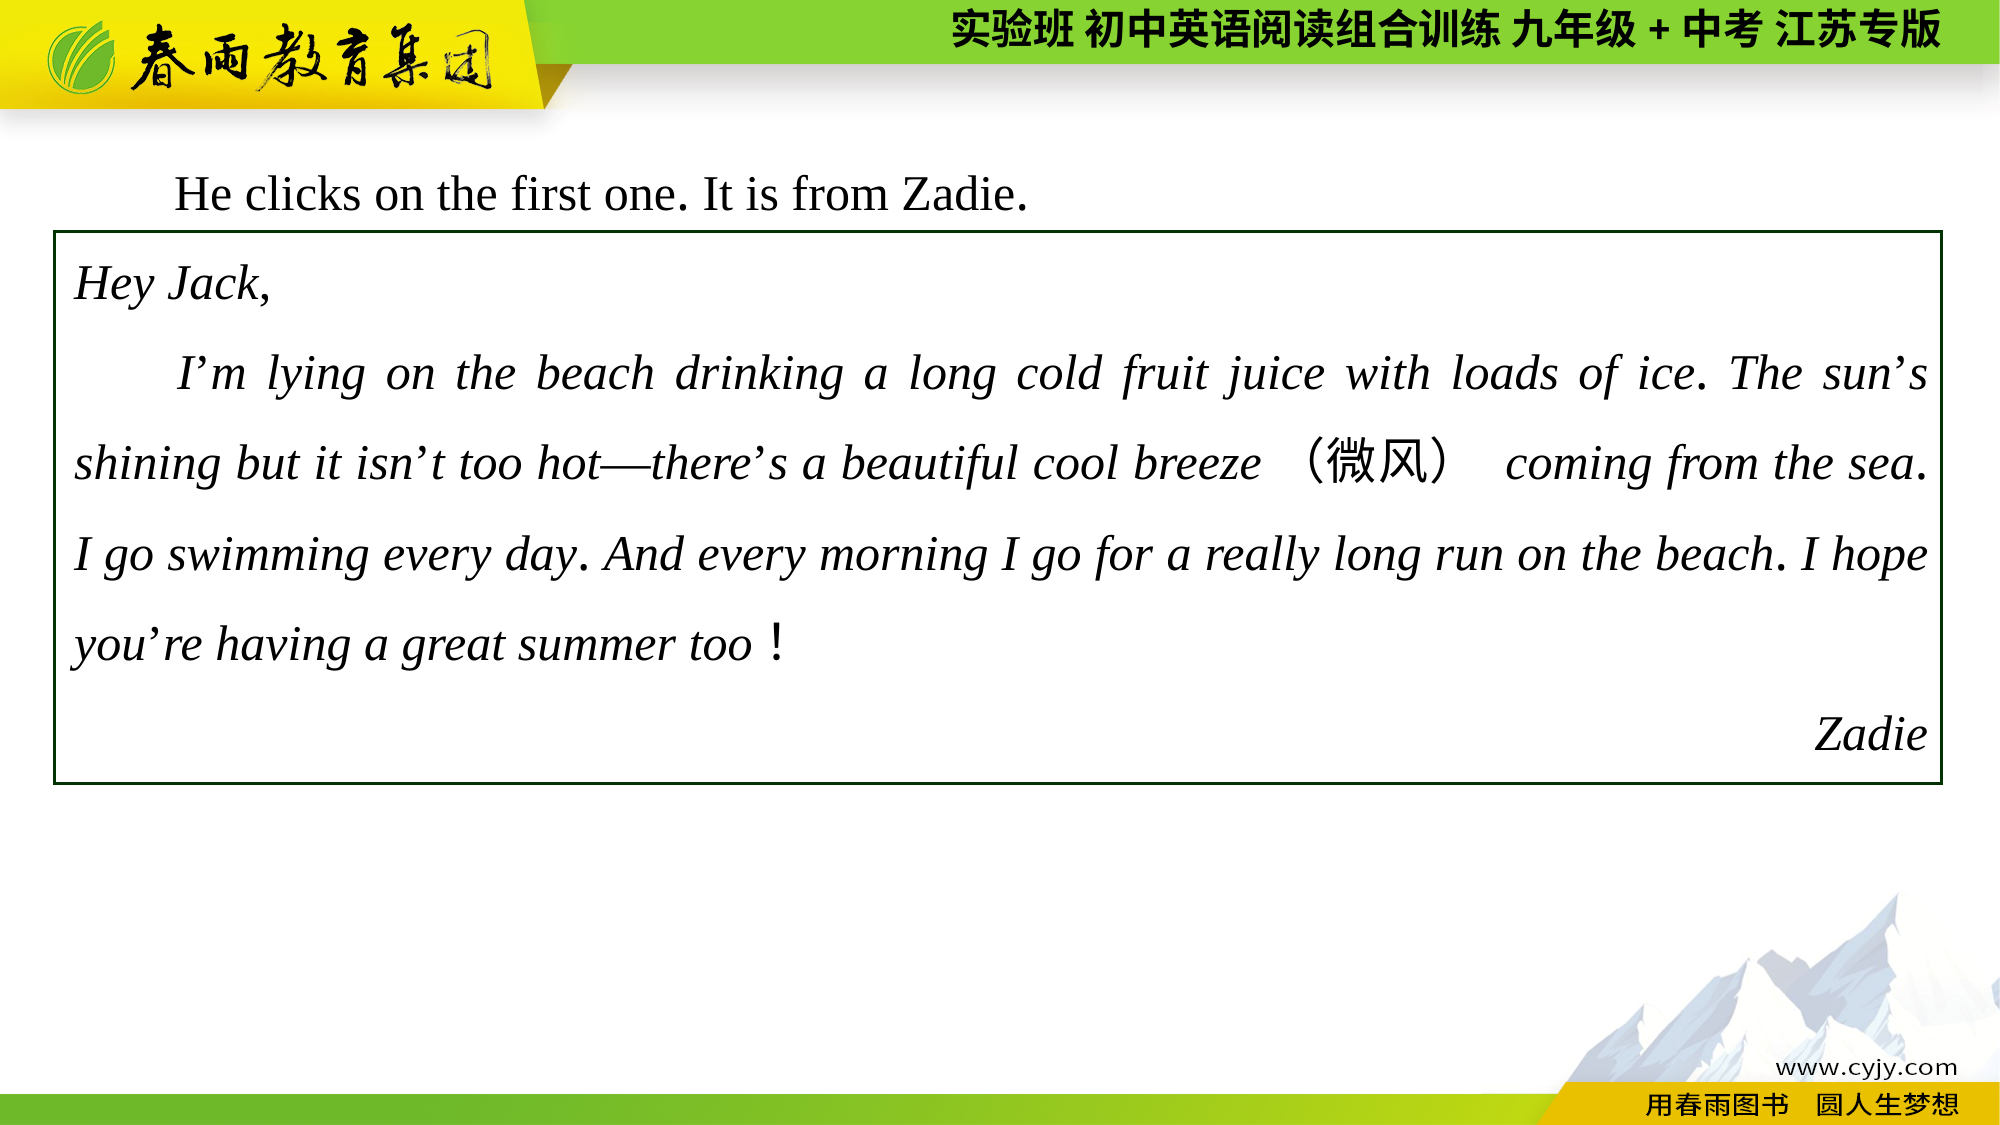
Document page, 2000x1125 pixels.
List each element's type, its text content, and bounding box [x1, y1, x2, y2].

list He clicks on the first one. It is from Zadie. Hey Jack, I’m lying on the beach drinking a long cold fruit juice with loads of ice. The sun’s shining but it isn’t too hot—there’s a beautiful cool breeze（微风） coming from the sea. I go swimming every day. And every morning I go for a really long run on the beach. I hope you’re having a great summer too！ Zadie [59, 122, 1944, 774]
text_box [54, 231, 1942, 784]
picture [0, 0, 2000, 1125]
